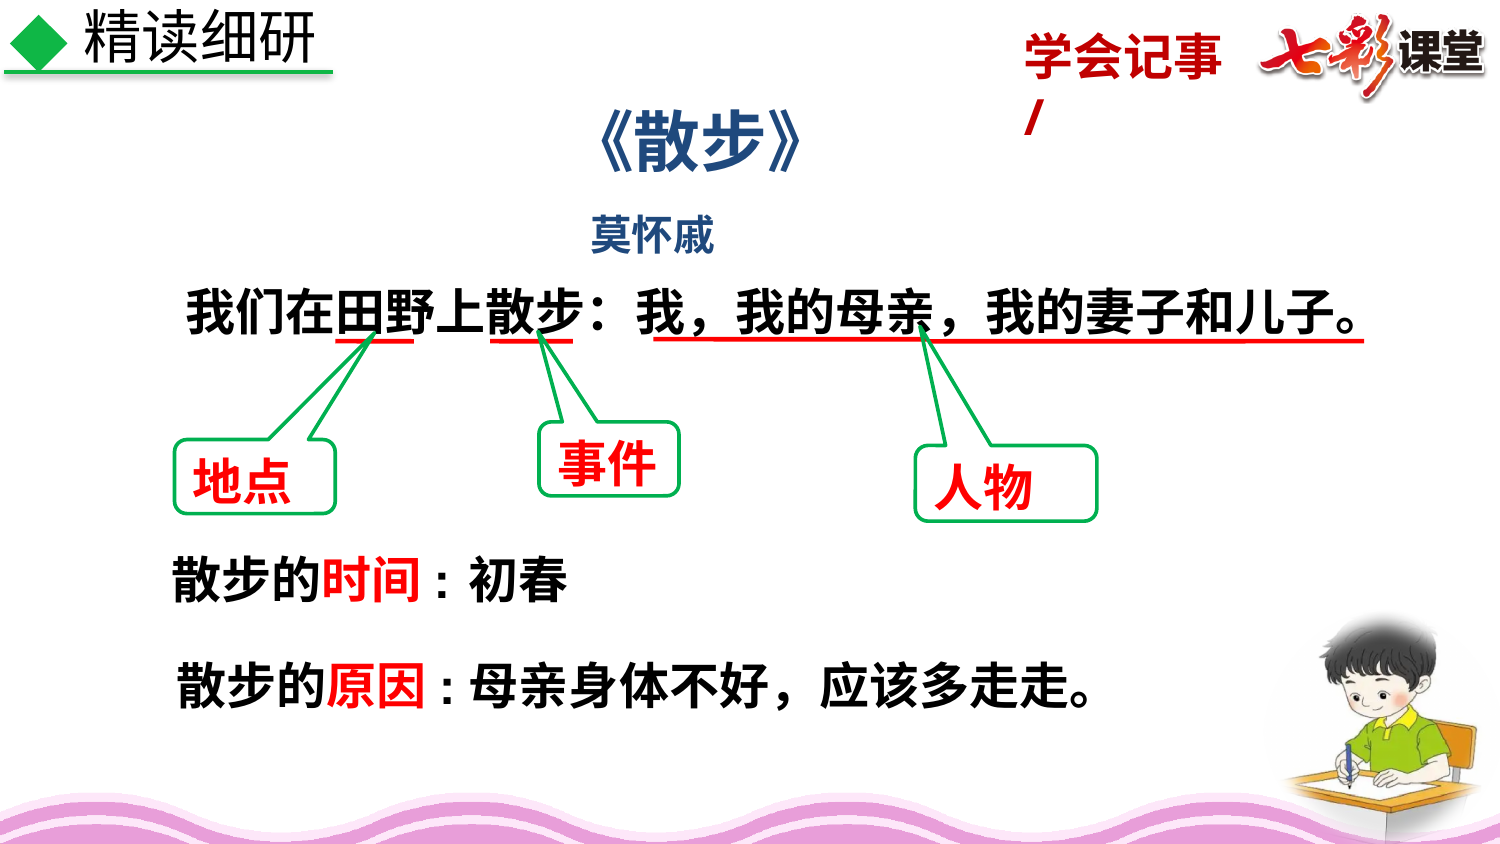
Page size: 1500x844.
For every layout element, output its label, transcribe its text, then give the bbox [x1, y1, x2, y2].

text_box 事件 [537, 331, 680, 496]
text_box 《散步》 莫怀戚 [503, 77, 892, 242]
text_box 人物 [915, 326, 1097, 522]
text_box 散步的时间: [156, 541, 480, 617]
text_box 地点 [174, 332, 375, 514]
text_box 母亲身体不好，应该多走走。 [454, 646, 1117, 722]
picture [0, 637, 1500, 844]
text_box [3, 0, 334, 79]
picture [1254, 8, 1491, 104]
text_box 散步的原因: [162, 646, 454, 722]
text_box 初春 [480, 541, 644, 617]
text_box 我们在田野上散步：我，我的母亲，我的妻子和儿子。 [79, 242, 1400, 348]
